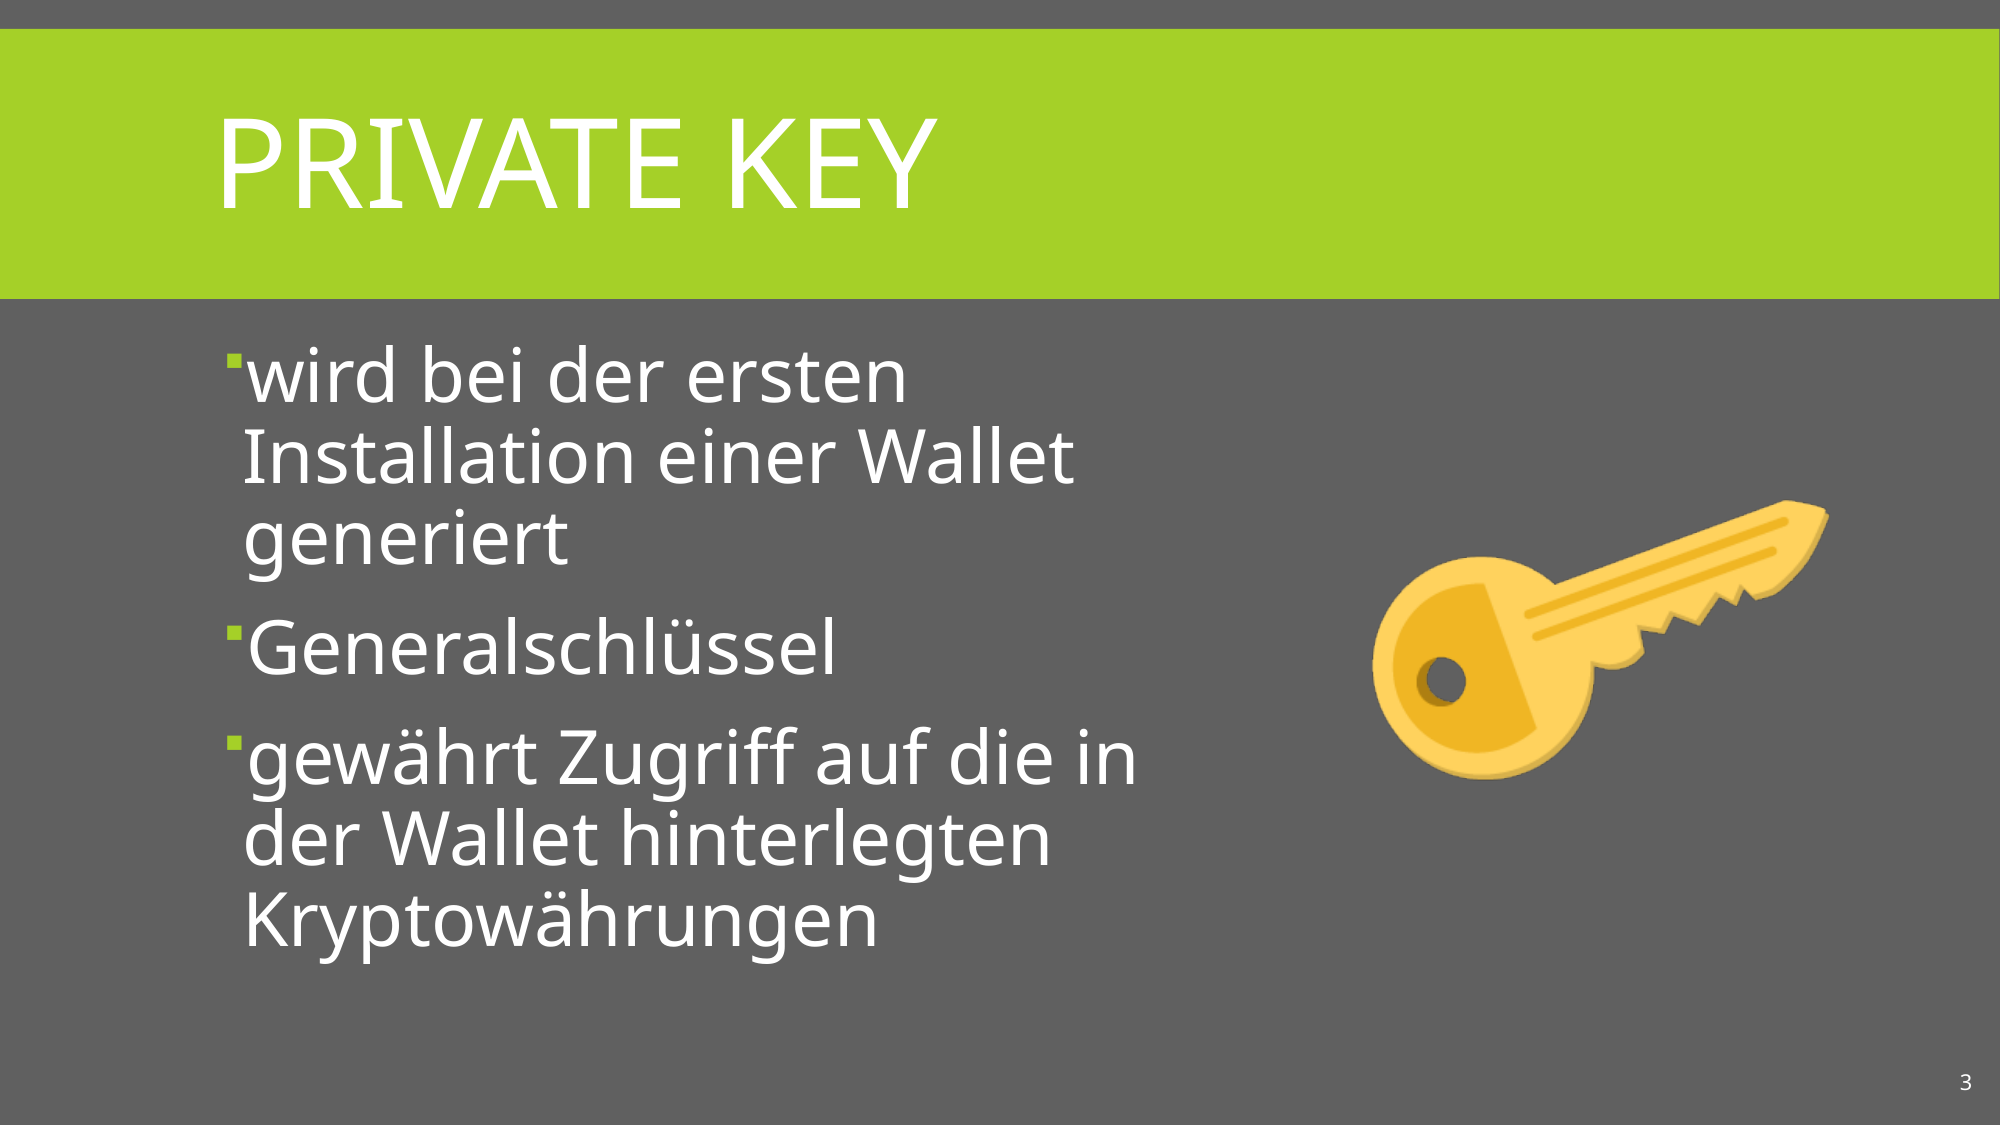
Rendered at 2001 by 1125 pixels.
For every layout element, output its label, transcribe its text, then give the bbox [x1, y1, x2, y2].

title Private Key [197, 46, 1803, 295]
picture [1336, 468, 1871, 792]
list wird bei der ersten Installation einer Wallet generiert Generalschlüssel gewährt Zugriff auf die in der Wallet hinterlegten Kryptowährungen [197, 329, 1265, 1020]
slide_number 3 [1832, 1053, 1988, 1114]
